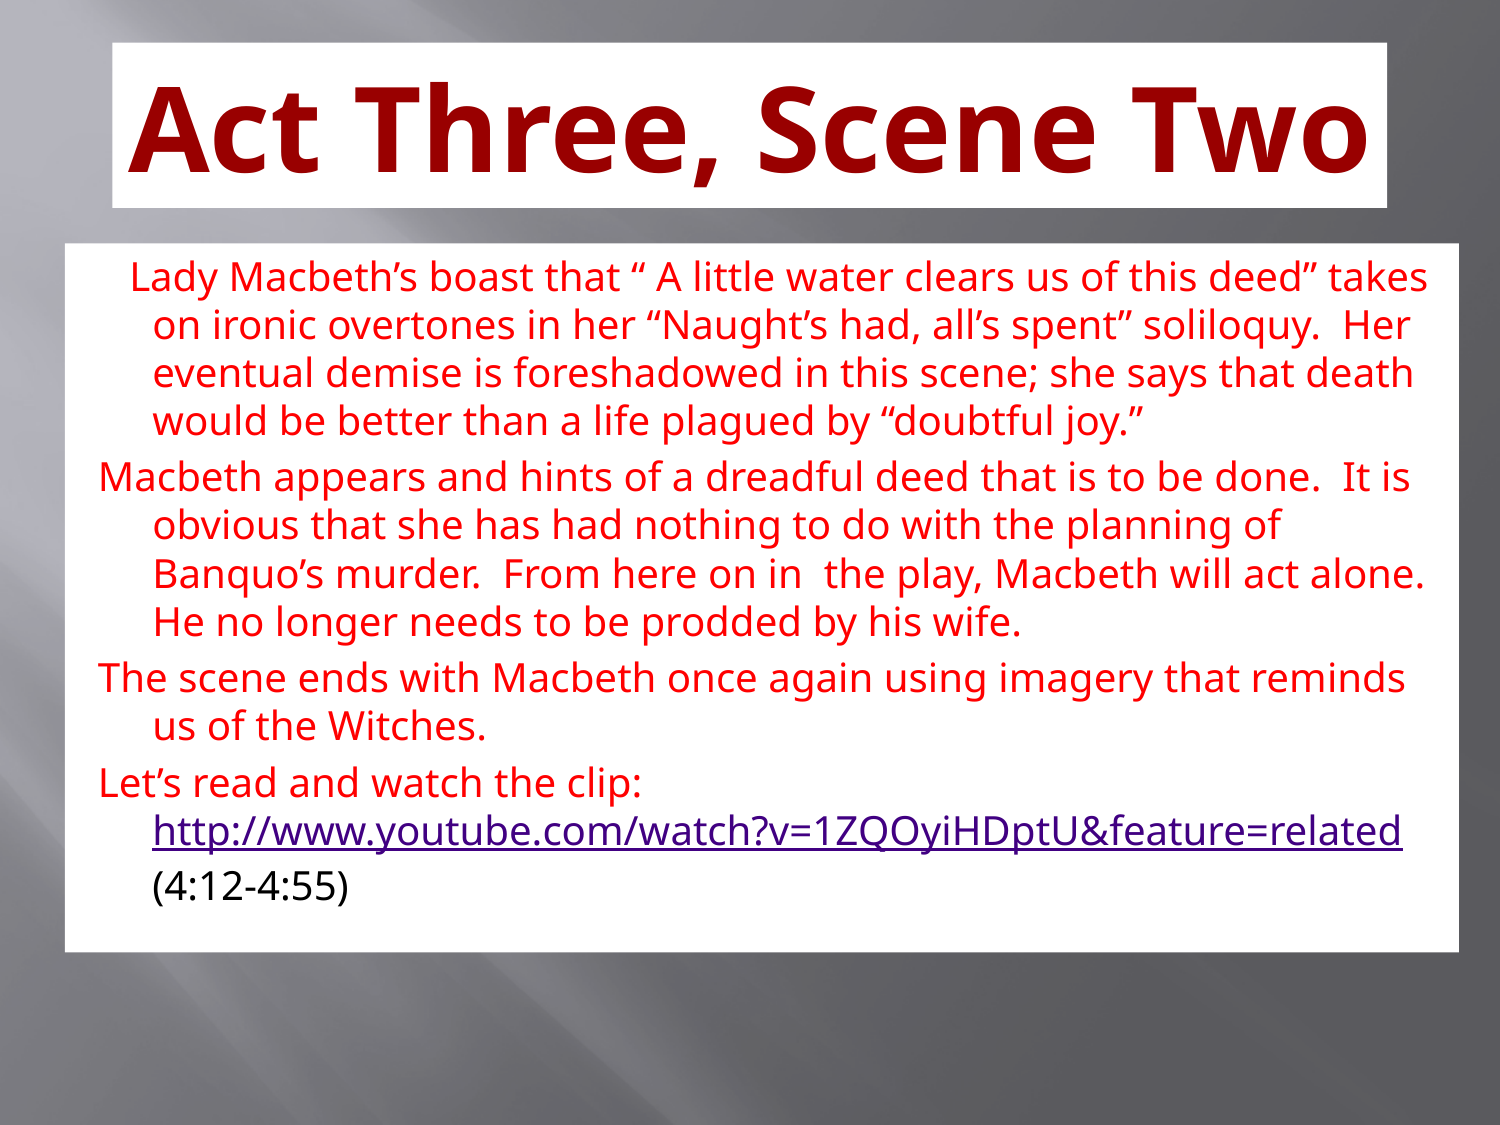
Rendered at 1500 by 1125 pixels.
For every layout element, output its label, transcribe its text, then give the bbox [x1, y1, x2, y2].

title Act Three, Scene Two [112, 42, 1388, 208]
list Lady Macbeth’s boast that “ A little water clears us of this deed” takes on ironic overtones in her “Naught’s had, all’s spent” soliloquy. Her eventual demise is foreshadowed in this scene; she says that death would be better than a life plagued by “doubtful joy.” Macbeth appears and hints of a dreadful deed that is to be done. It is obvious that she has had nothing to do with the planning of Banquo’s murder. From here on in the play, Macbeth will act alone. He no longer needs to be prodded by his wife. The scene ends with Macbeth once again using imagery that reminds us of the Witches. Let’s read and watch the clip: http://www.youtube.com/watch?v=1ZQOyiHDptU&feature=related (4:12-4:55) [64, 243, 1459, 953]
